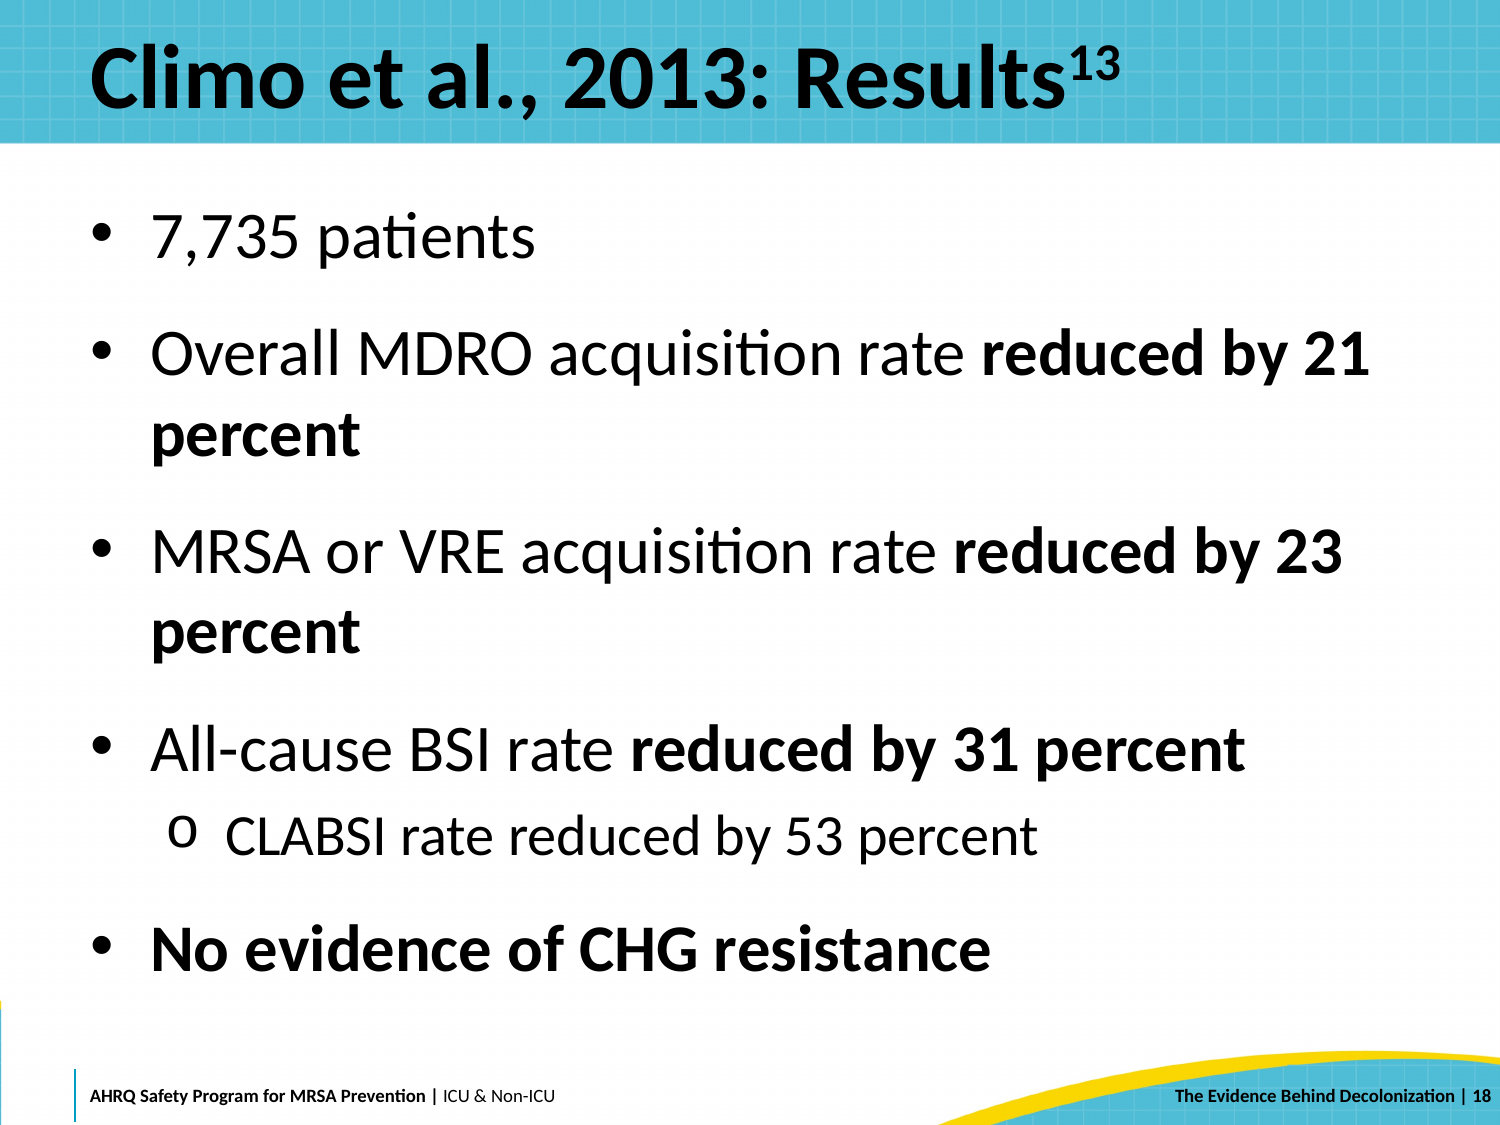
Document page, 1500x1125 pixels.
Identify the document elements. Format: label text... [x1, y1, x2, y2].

list 7,735 patients Overall MDRO acquisition rate reduced by 21 percent MRSA or VRE acquisition rate reduced by 23 percent All-cause BSI rate reduced by 31 percent CLABSI rate reduced by 53 percent No evidence of CHG resistance [75, 184, 1425, 1035]
title Climo et al., 2013: Results13 [75, 0, 1425, 150]
picture [0, 0, 1500, 1125]
slide_number | 18 [1455, 1065, 1500, 1125]
